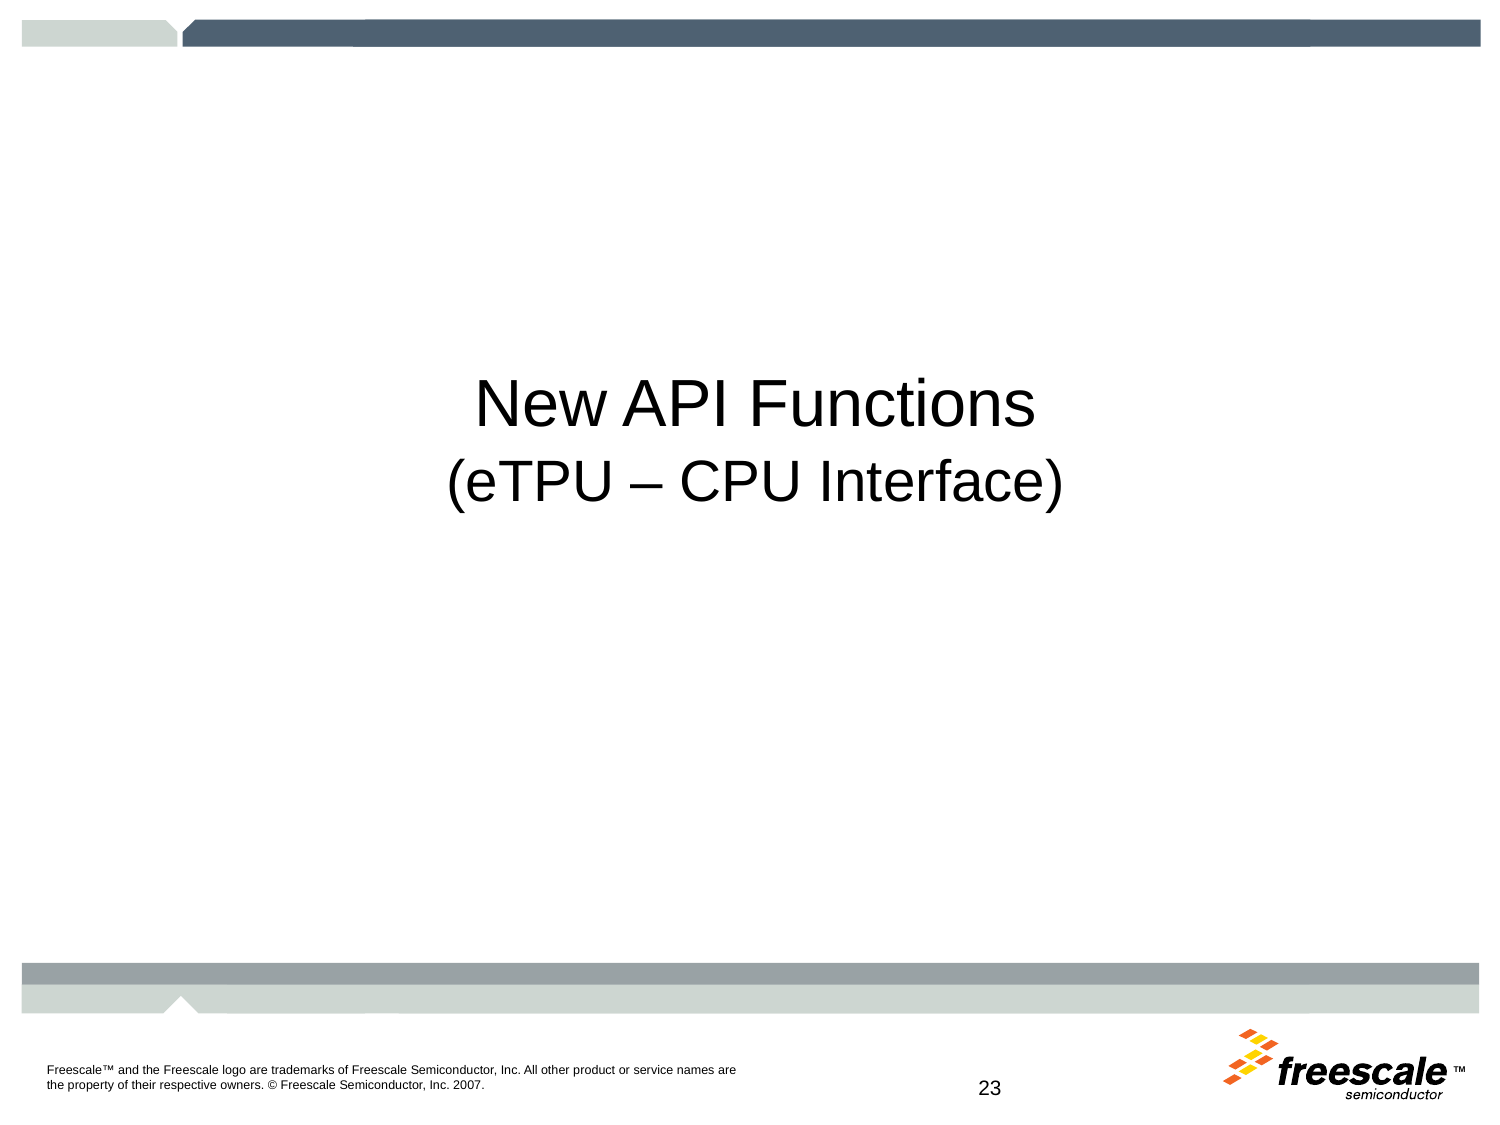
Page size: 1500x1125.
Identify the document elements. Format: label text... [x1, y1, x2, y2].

list New API Functions (eTPU – CPU Interface) [118, 351, 1394, 724]
slide_number 22 [963, 1066, 1077, 1119]
